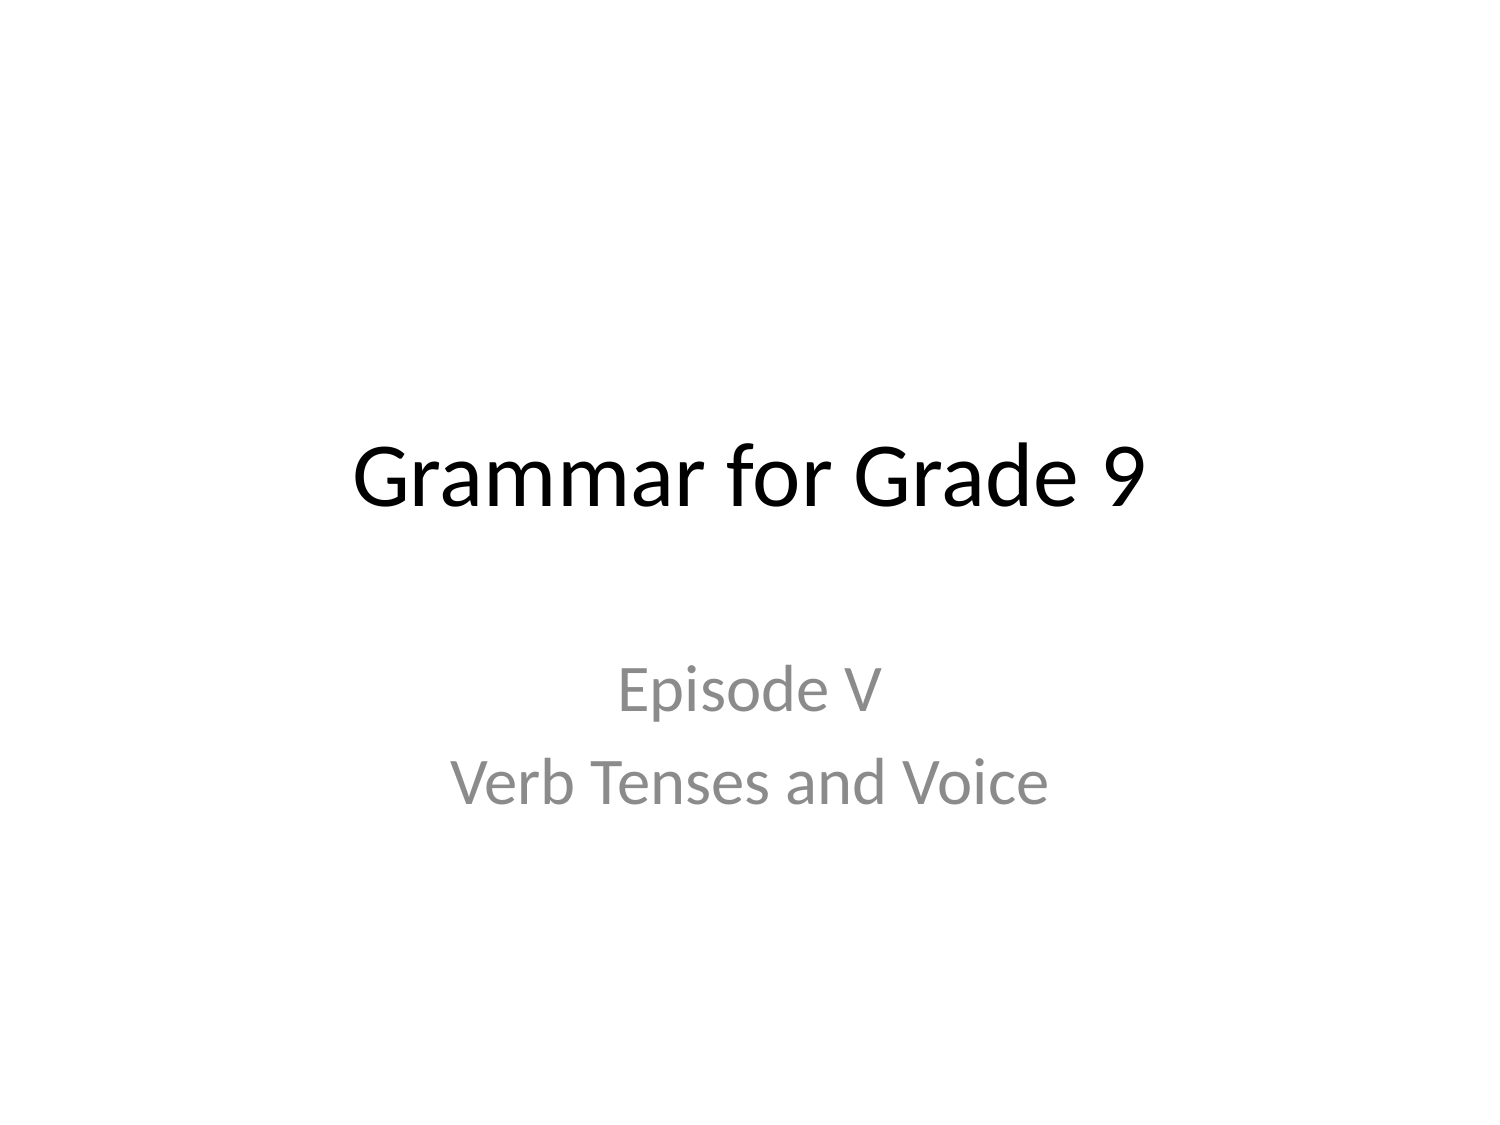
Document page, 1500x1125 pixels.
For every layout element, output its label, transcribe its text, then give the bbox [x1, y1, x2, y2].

subtitle Episode V Verb Tenses and Voice [225, 637, 1275, 925]
title Grammar for Grade 9 [112, 349, 1388, 591]
